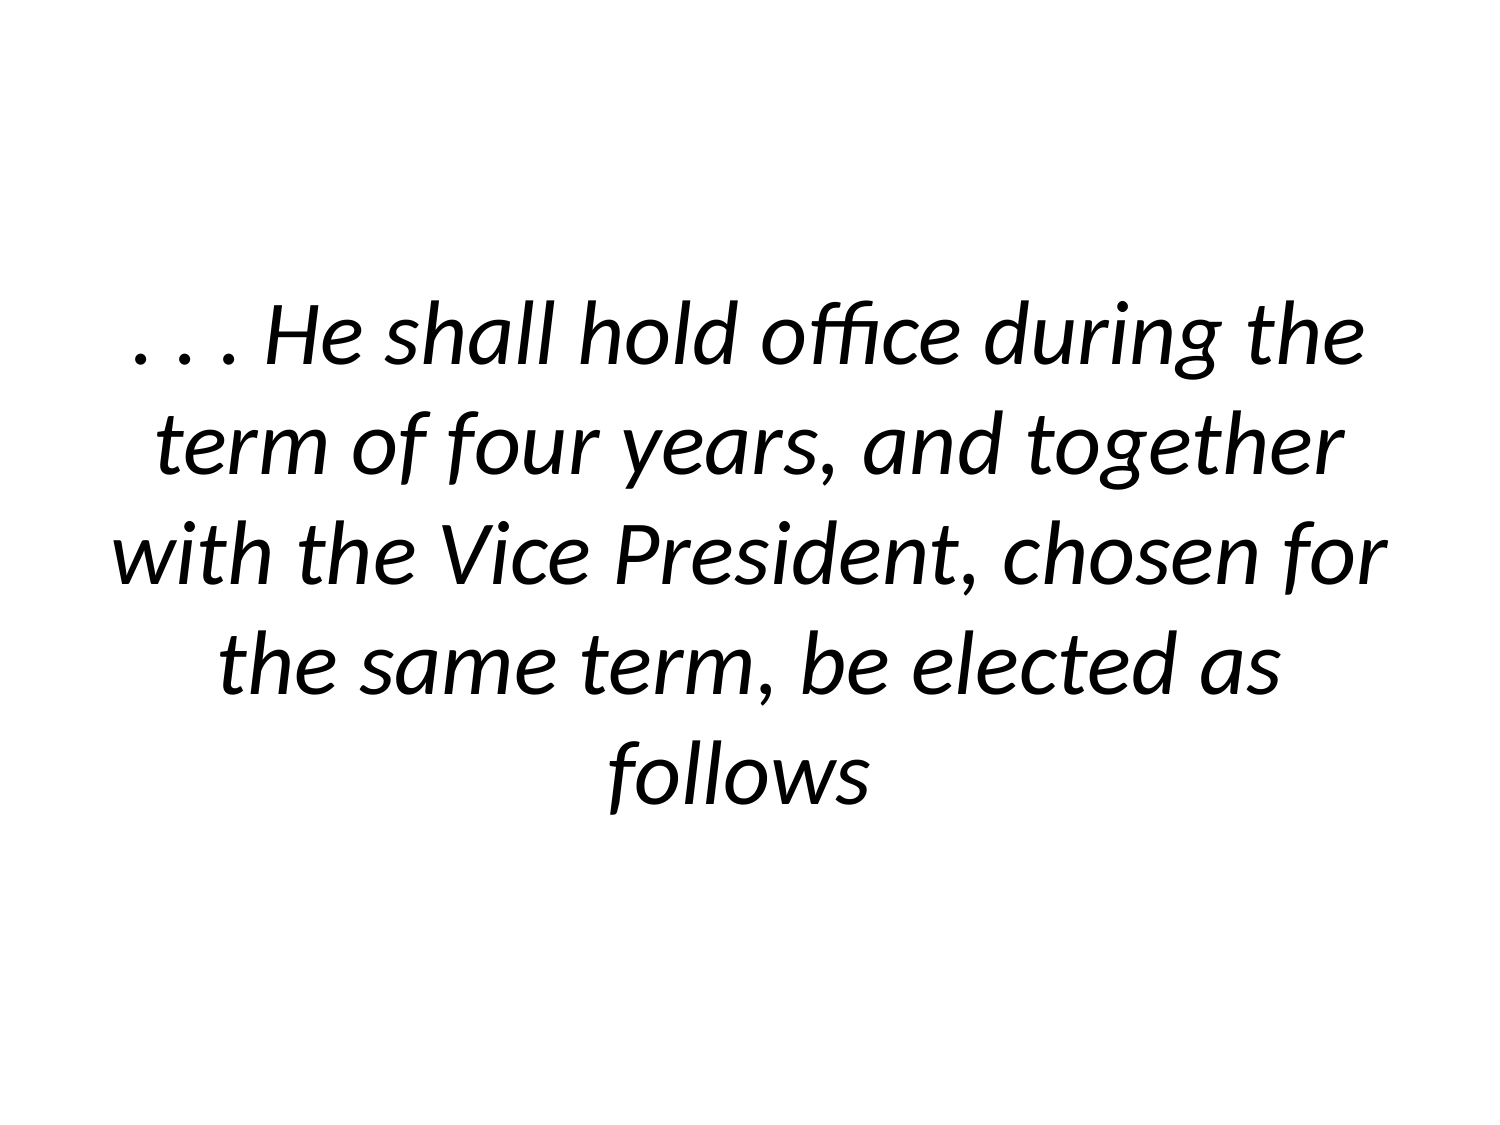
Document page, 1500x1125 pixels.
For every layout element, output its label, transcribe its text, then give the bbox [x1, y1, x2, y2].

title . . . He shall hold office during the term of four years, and together with the Vice President, chosen for the same term, be elected as follows [74, 44, 1426, 1051]
